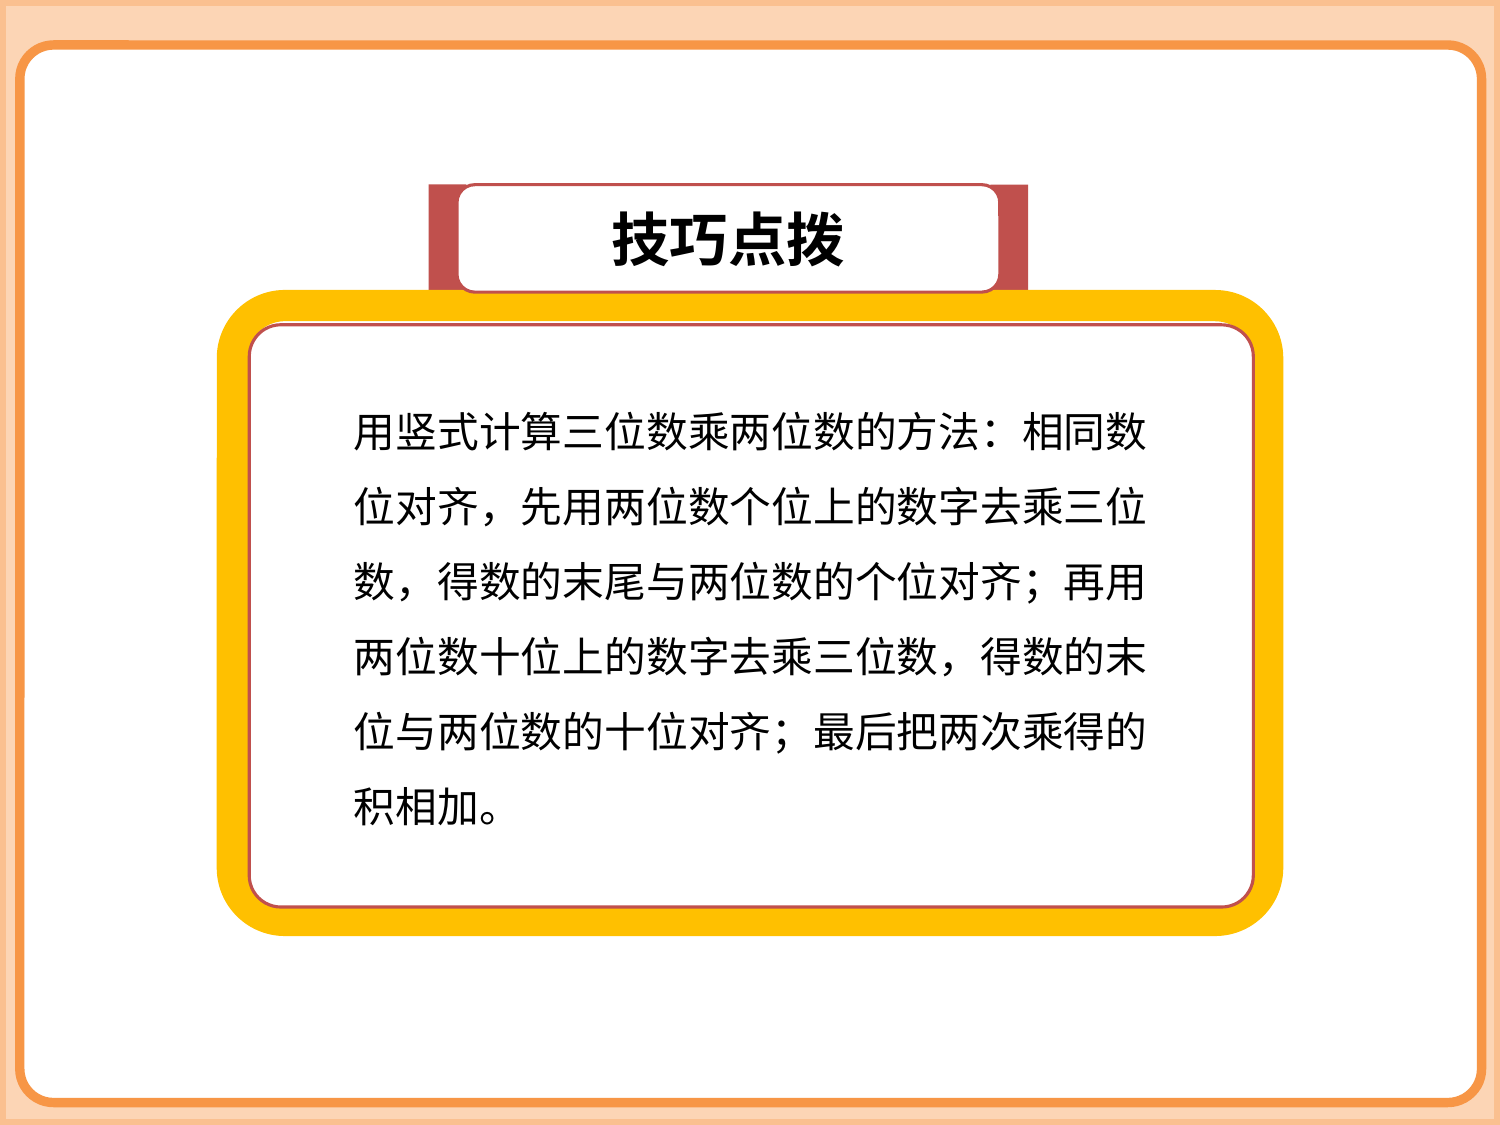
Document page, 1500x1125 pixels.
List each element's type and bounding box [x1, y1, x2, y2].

text_box [232, 184, 1268, 921]
